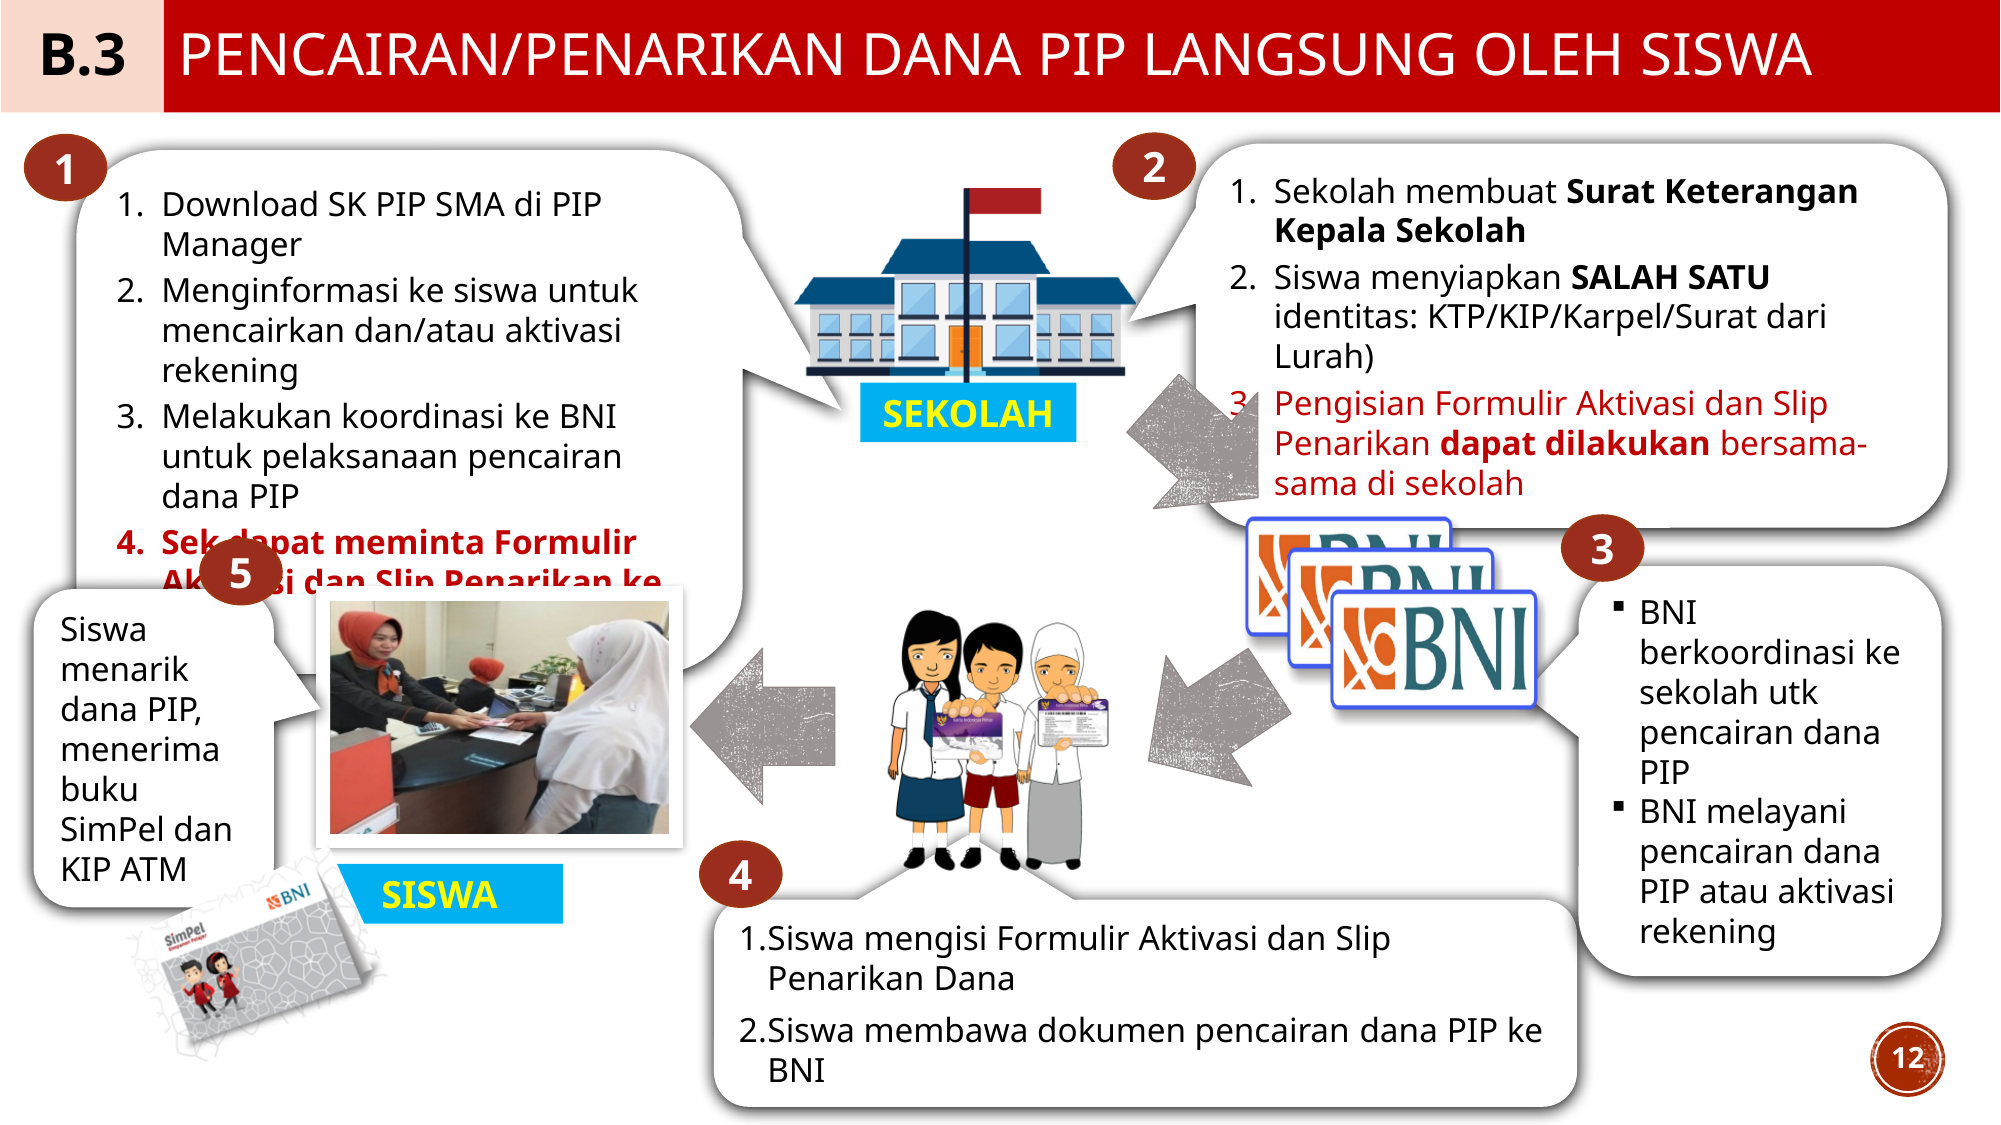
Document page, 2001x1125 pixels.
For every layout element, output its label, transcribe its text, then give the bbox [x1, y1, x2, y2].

text_box [1126, 373, 1259, 510]
text_box BNI berkoordinasi ke sekolah utk pencairan dana PIP BNI melayani pencairan dana PIP atau aktivasi rekening [1547, 565, 1943, 977]
text_box SEKOLAH [860, 383, 1077, 443]
text_box Pencairan/PENARIKAN DANA PIP langsung OLEH SISWA [164, 0, 2000, 113]
picture [794, 188, 1136, 383]
text_box Sekolah membuat Surat Keterangan Kepala Sekolah Siswa menyiapkan SALAH SATU identitas: KTP/KIP/Karpel/Surat dari Lurah) Pengisian Formulir Aktivasi dan Slip Penarikan dapat dilakukan bersama-sama di sekolah [1137, 142, 1949, 529]
text_box [689, 647, 836, 806]
picture [330, 601, 669, 834]
text_box Siswa mengisi Formulir Aktivasi dan Slip Penarikan Dana Siswa membawa dokumen pencairan dana PIP ke BNI [713, 895, 1578, 1108]
picture [860, 592, 1123, 895]
picture [1243, 516, 1462, 650]
text_box B.3 [1, 0, 164, 113]
text_box 3 [1560, 514, 1645, 582]
text_box 1 [23, 133, 108, 202]
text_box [1245, 519, 1544, 725]
text_box [1147, 649, 1275, 787]
text_box SISWA [337, 863, 563, 924]
text_box Siswa menarik dana PIP, menerima buku SimPel dan KIP ATM [32, 588, 322, 909]
text_box 2 [1112, 132, 1197, 200]
text_box 4 [699, 840, 783, 908]
text_box 5 [199, 537, 283, 606]
picture [123, 846, 390, 1076]
text_box Download SK PIP SMA di PIP Manager Menginformasi ke siswa untuk mencairkan dan/atau aktivasi rekening Melakukan koordinasi ke BNI untuk pelaksanaan pencairan dana PIP Sek dapat meminta Formulir Aktivasi dan Slip Penarikan ke BNI [75, 149, 843, 669]
slide_number 12 [1855, 1028, 1961, 1089]
